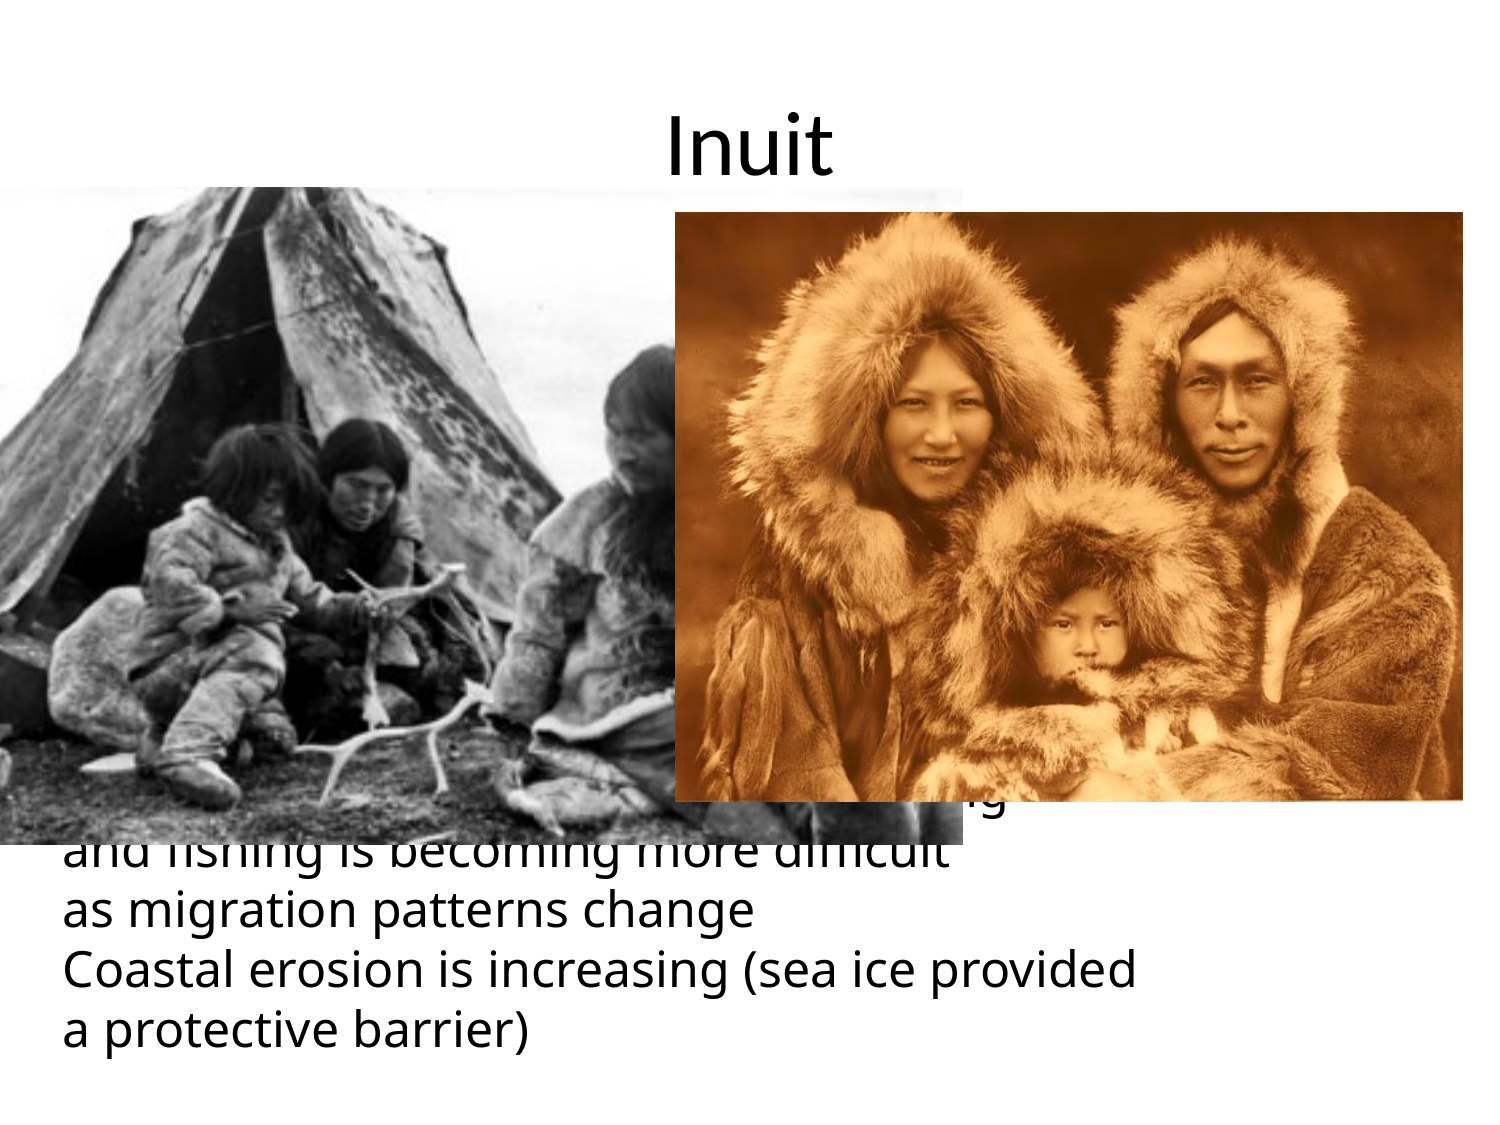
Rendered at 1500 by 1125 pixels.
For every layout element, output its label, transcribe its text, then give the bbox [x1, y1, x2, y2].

text_box The Inuit lifestyle is threatened. Whaling and fishing is becoming more difficult as migration patterns change Coastal erosion is increasing (sea ice provided a protective barrier) [48, 811, 1167, 1066]
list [0, 187, 963, 846]
title Inuit [75, 45, 1425, 210]
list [674, 212, 1463, 802]
